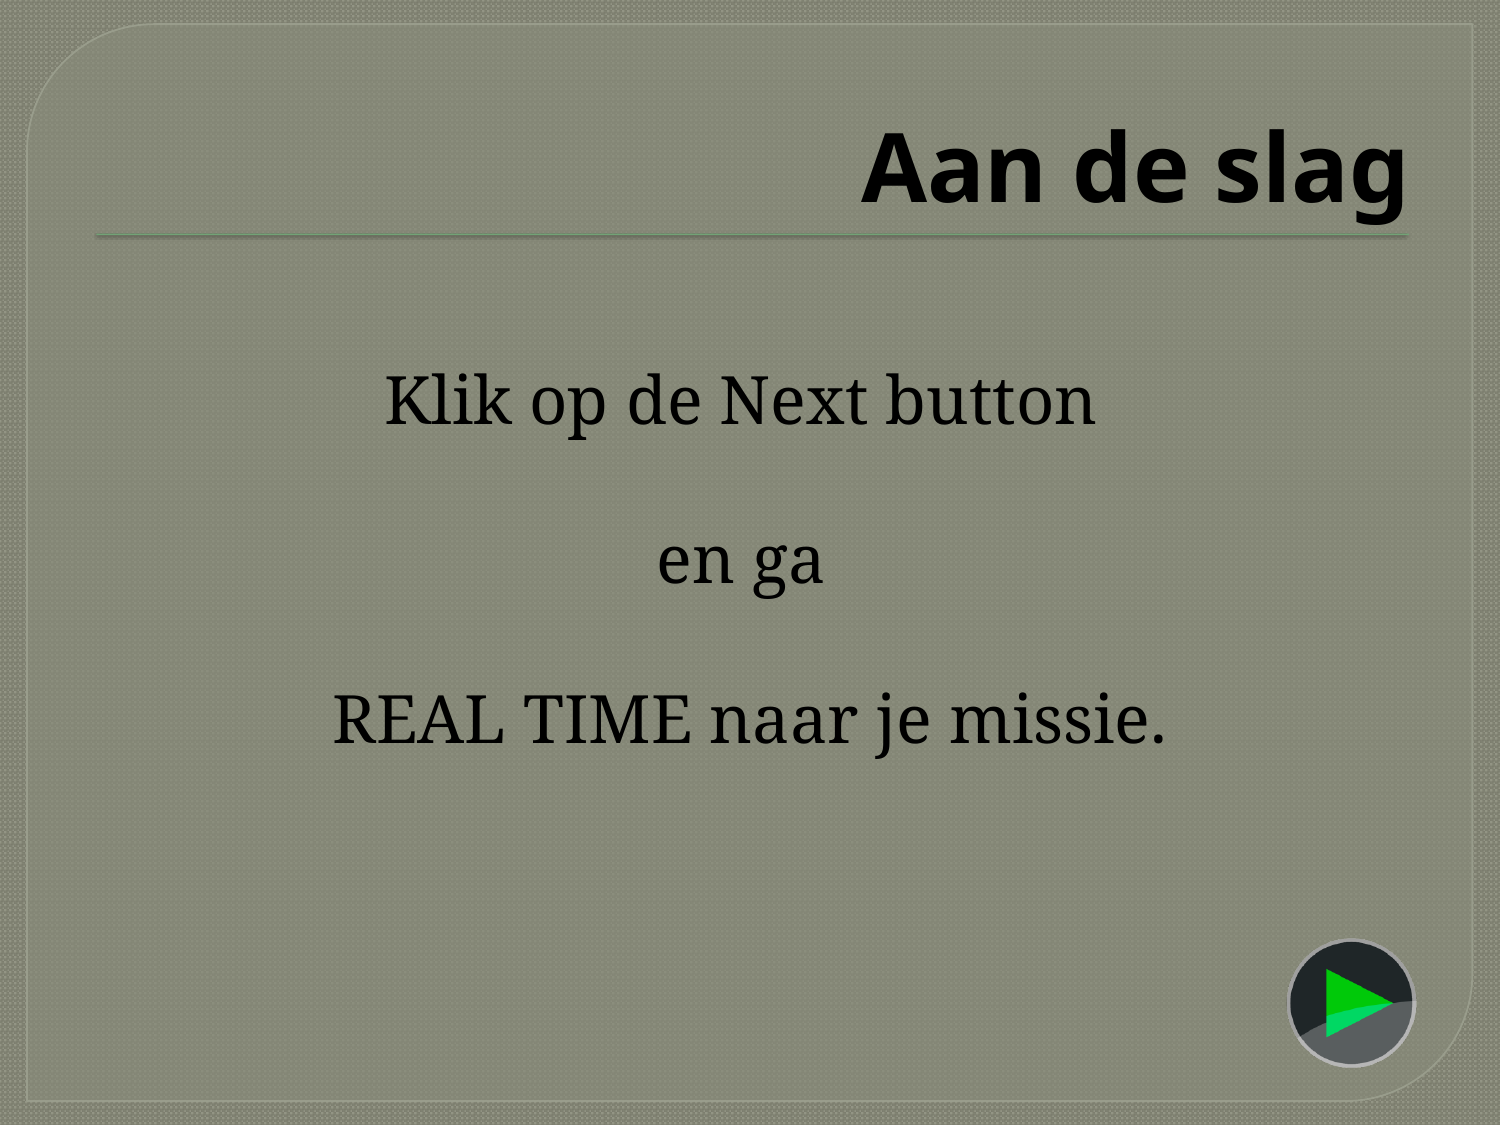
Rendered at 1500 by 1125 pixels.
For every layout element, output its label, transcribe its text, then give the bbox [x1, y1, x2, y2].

list Klik op de Next button en ga REAL TIME naar je missie. [75, 270, 1425, 1013]
title Aan de slag [75, 41, 1425, 230]
picture [1269, 920, 1434, 1085]
